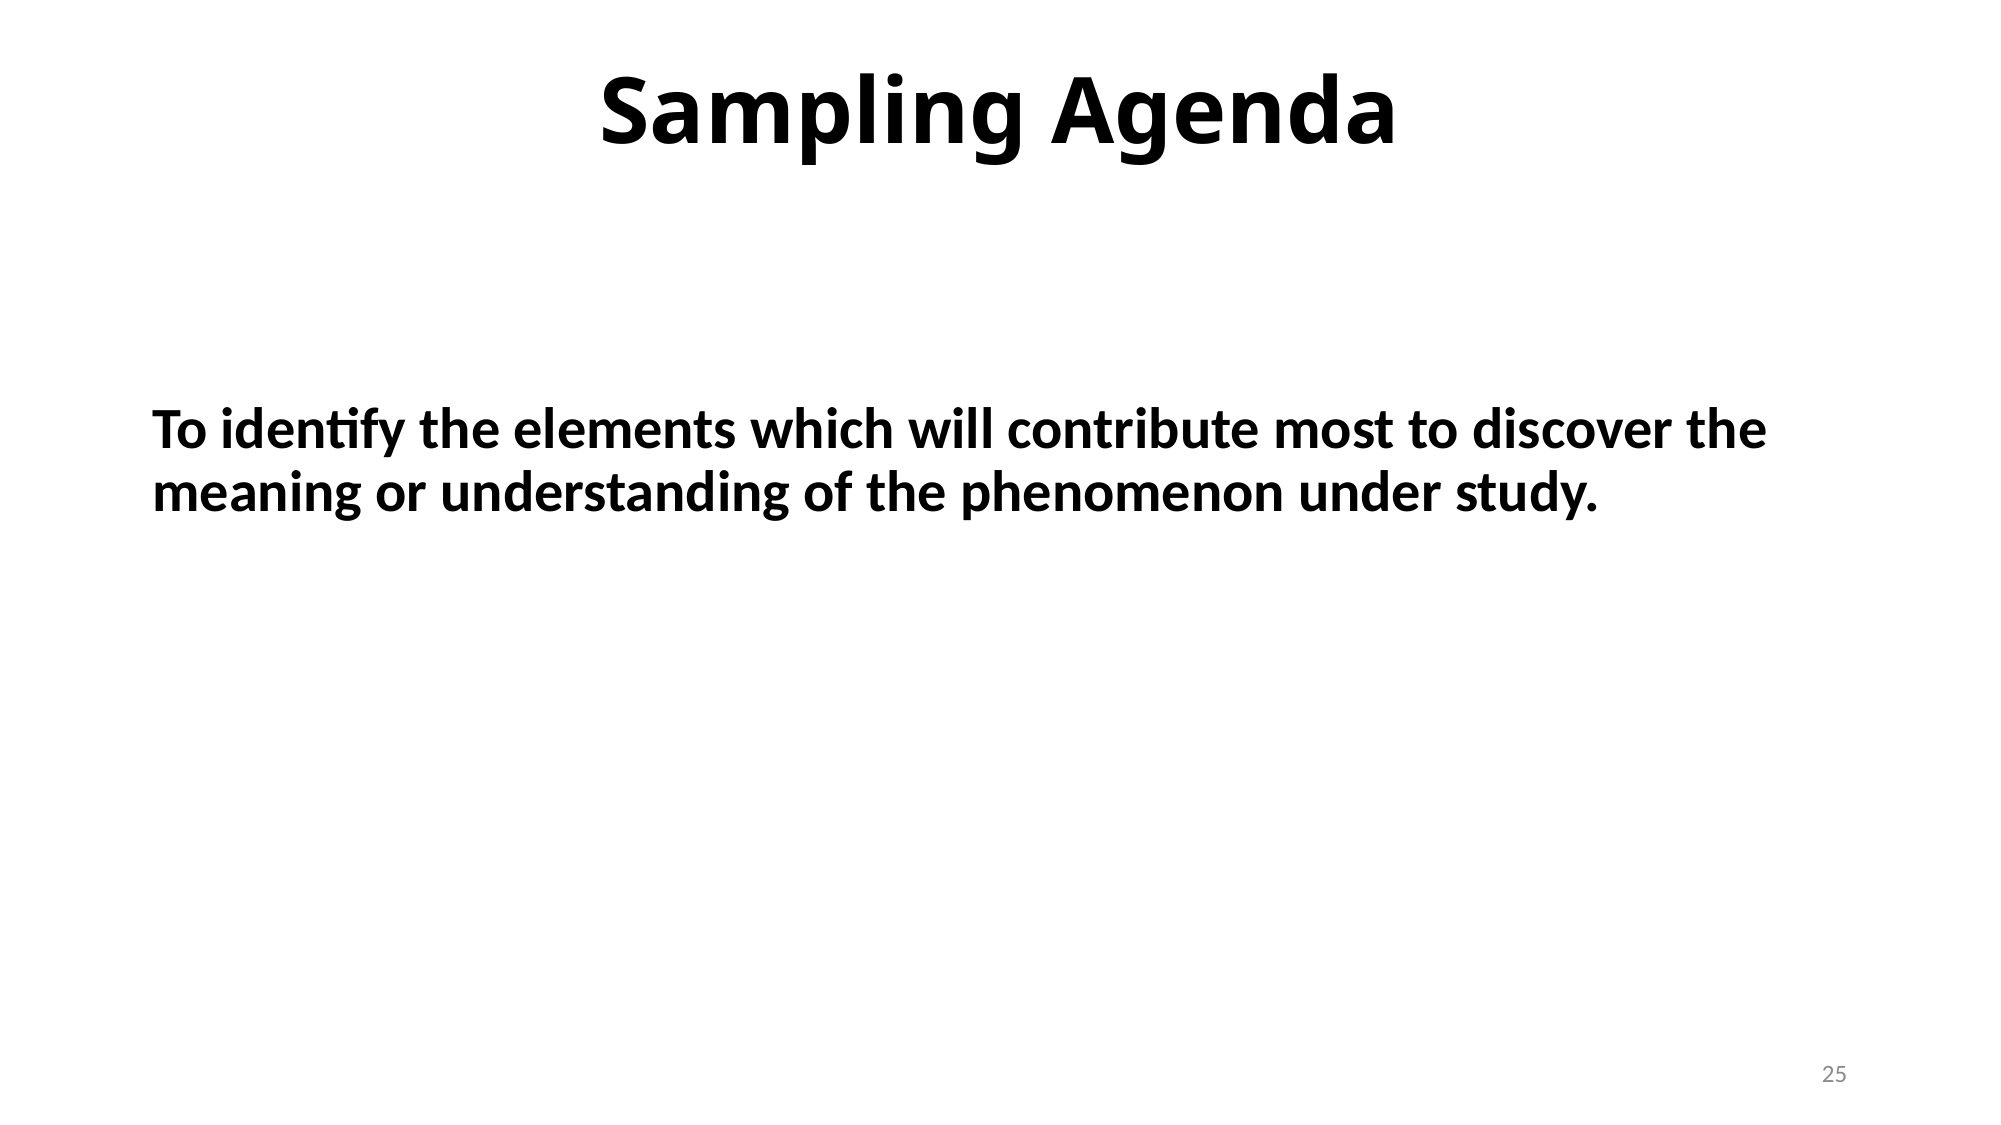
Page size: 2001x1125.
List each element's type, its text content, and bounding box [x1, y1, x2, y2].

title Sampling Agenda [137, 59, 1863, 278]
slide_number 25 [1412, 1042, 1863, 1103]
list To identify the elements which will contribute most to discover the meaning or understanding of the phenomenon under study. [137, 299, 1863, 1014]
